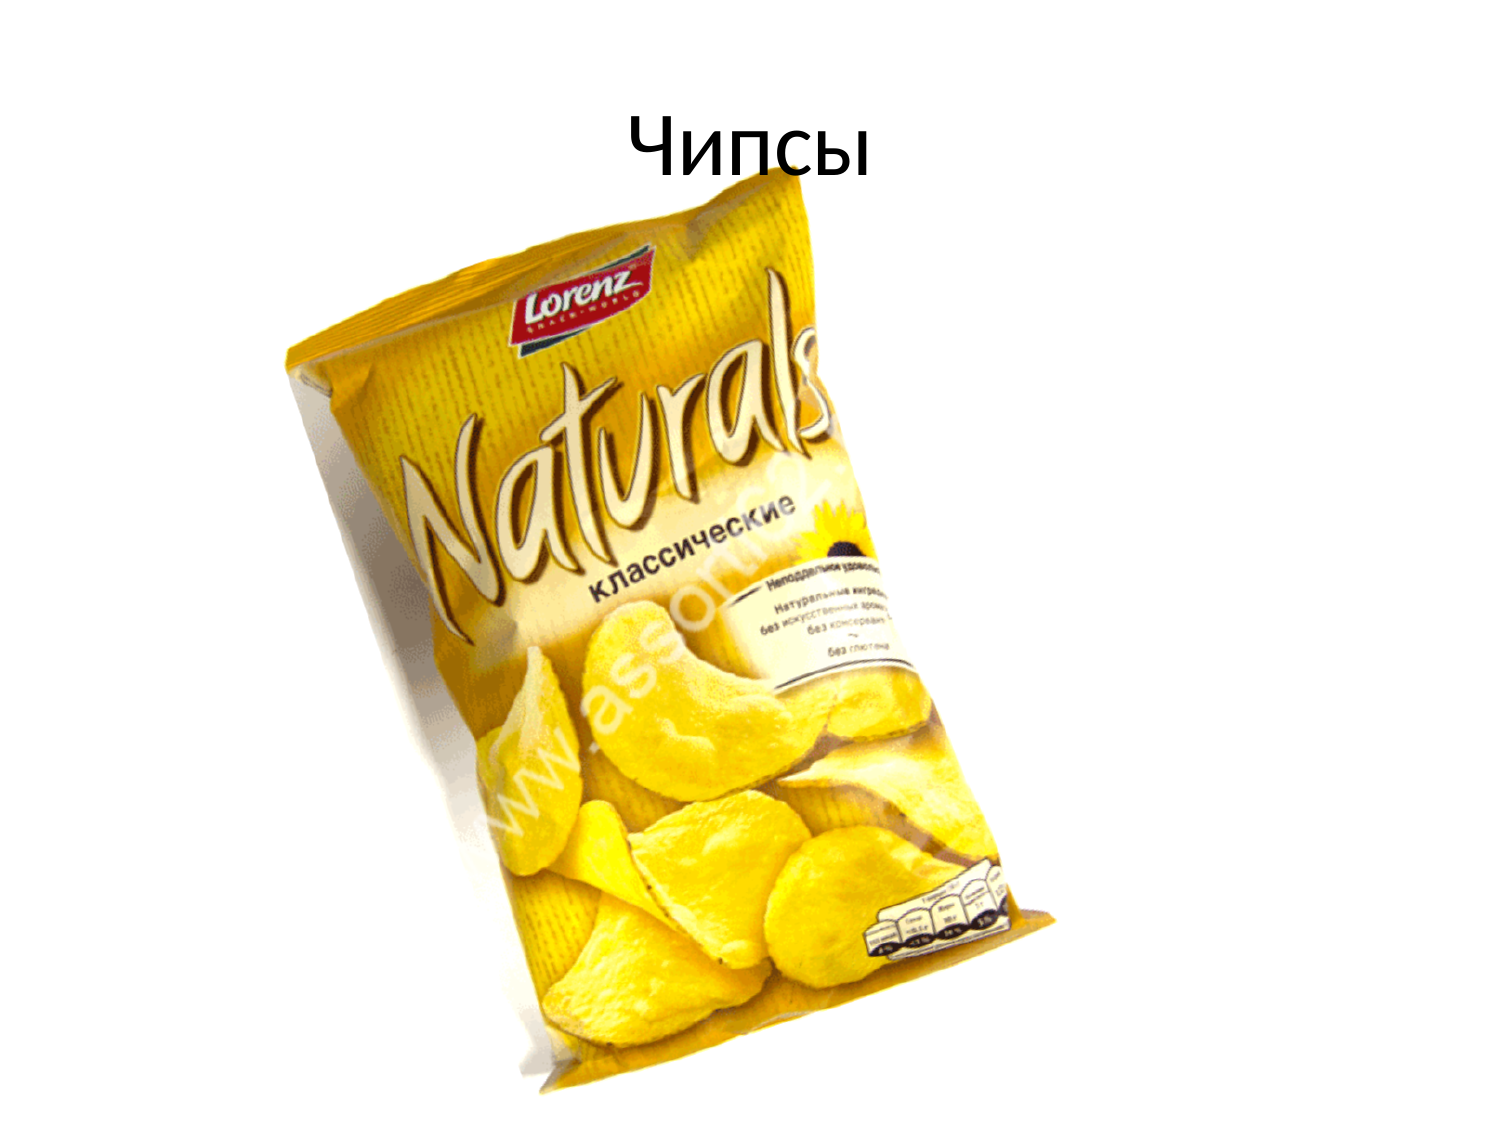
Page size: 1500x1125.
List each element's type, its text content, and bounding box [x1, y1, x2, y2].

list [366, 207, 999, 1047]
picture [492, 1047, 749, 1124]
picture [252, 293, 366, 669]
title Чипсы [75, 45, 1425, 233]
picture [999, 579, 1115, 964]
